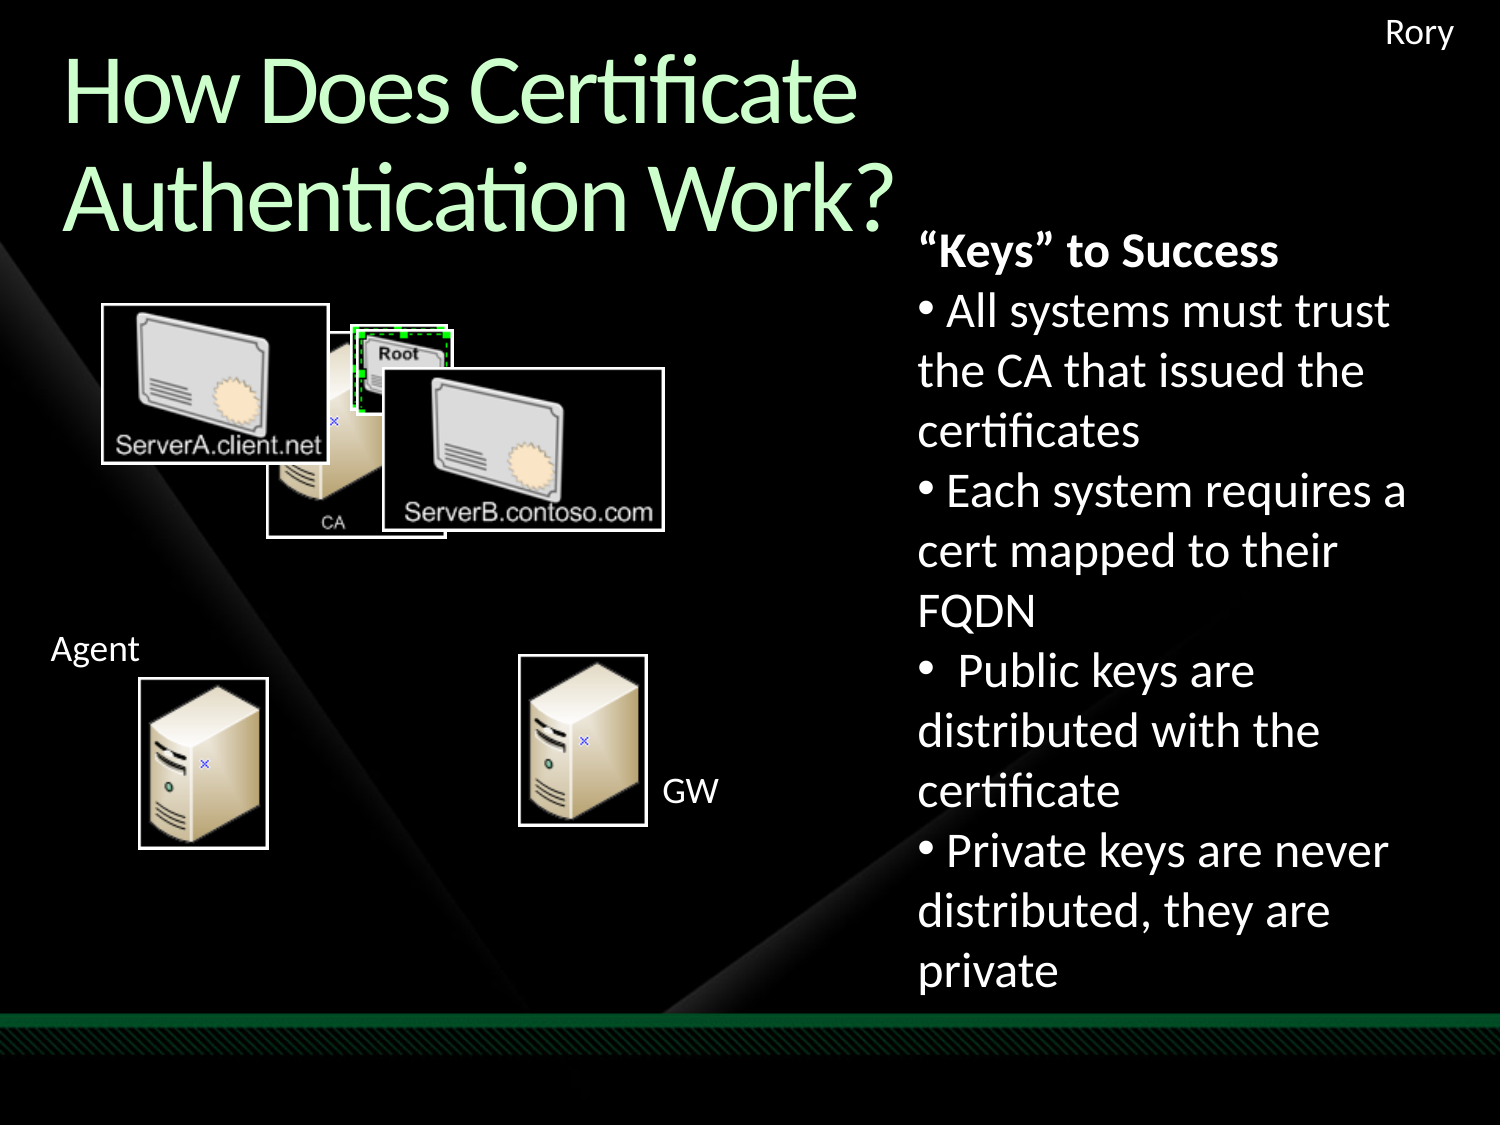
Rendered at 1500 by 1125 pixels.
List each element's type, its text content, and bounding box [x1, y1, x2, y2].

text_box Agent [35, 616, 192, 676]
picture [0, 0, 1500, 1125]
title How Does Certificate Authentication Work? [62, 37, 1438, 256]
text_box Rory [1370, 0, 1500, 60]
text_box “Keys” to Success All systems must trust the CA that issued the certificates Each system requires a cert mapped to their FQDN Public keys are distributed with the certificate Private keys are never distributed, they are private [902, 210, 1439, 1005]
text_box GW [654, 758, 804, 818]
